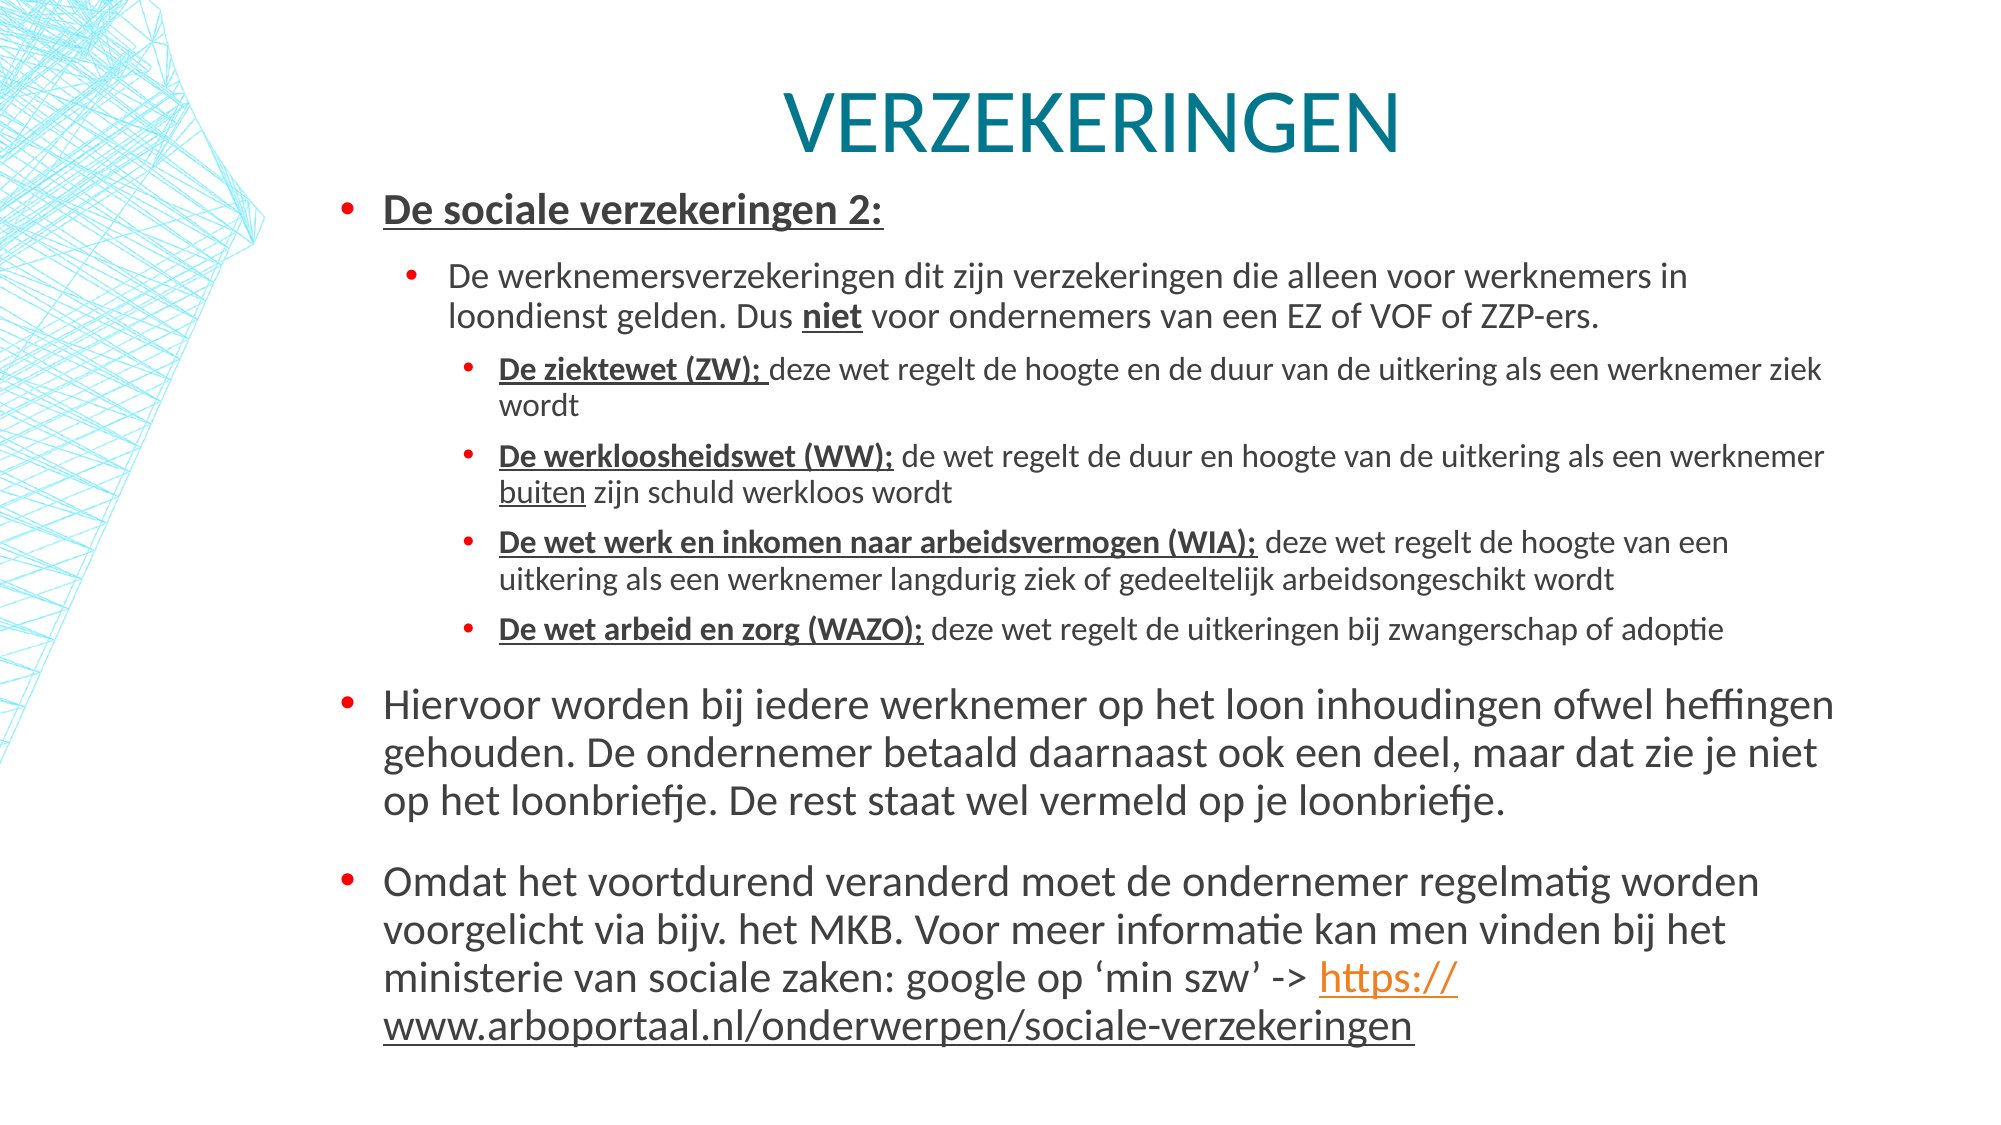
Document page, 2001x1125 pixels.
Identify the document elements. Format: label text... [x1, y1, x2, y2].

list De sociale verzekeringen 2: De werknemersverzekeringen dit zijn verzekeringen die alleen voor werknemers in loondienst gelden. Dus niet voor ondernemers van een EZ of VOF of ZZP-ers. De ziektewet (ZW); deze wet regelt de hoogte en de duur van de uitkering als een werknemer ziek wordt De werkloosheidswet (WW); de wet regelt de duur en hoogte van de uitkering als een werknemer buiten zijn schuld werkloos wordt De wet werk en inkomen naar arbeidsvermogen (WIA); deze wet regelt de hoogte van een uitkering als een werknemer langdurig ziek of gedeeltelijk arbeidsongeschikt wordt De wet arbeid en zorg (WAZO); deze wet regelt de uitkeringen bij zwangerschap of adoptie Hiervoor worden bij iedere werknemer op het loon inhoudingen ofwel heffingen gehouden. De ondernemer betaald daarnaast ook een deel, maar dat zie je niet op het loonbriefje. De rest staat wel vermeld op je loonbriefje. Omdat het voortdurend veranderd moet de ondernemer regelmatig worden voorgelicht via bijv. het MKB. Voor meer informatie kan men vinden bij het ministerie van sociale zaken: google op ‘min szw’ -> https://www.arboportaal.nl/onderwerpen/sociale-verzekeringen [324, 178, 1863, 1062]
picture [0, 0, 2001, 1125]
title verzekeringen [324, 62, 1863, 178]
